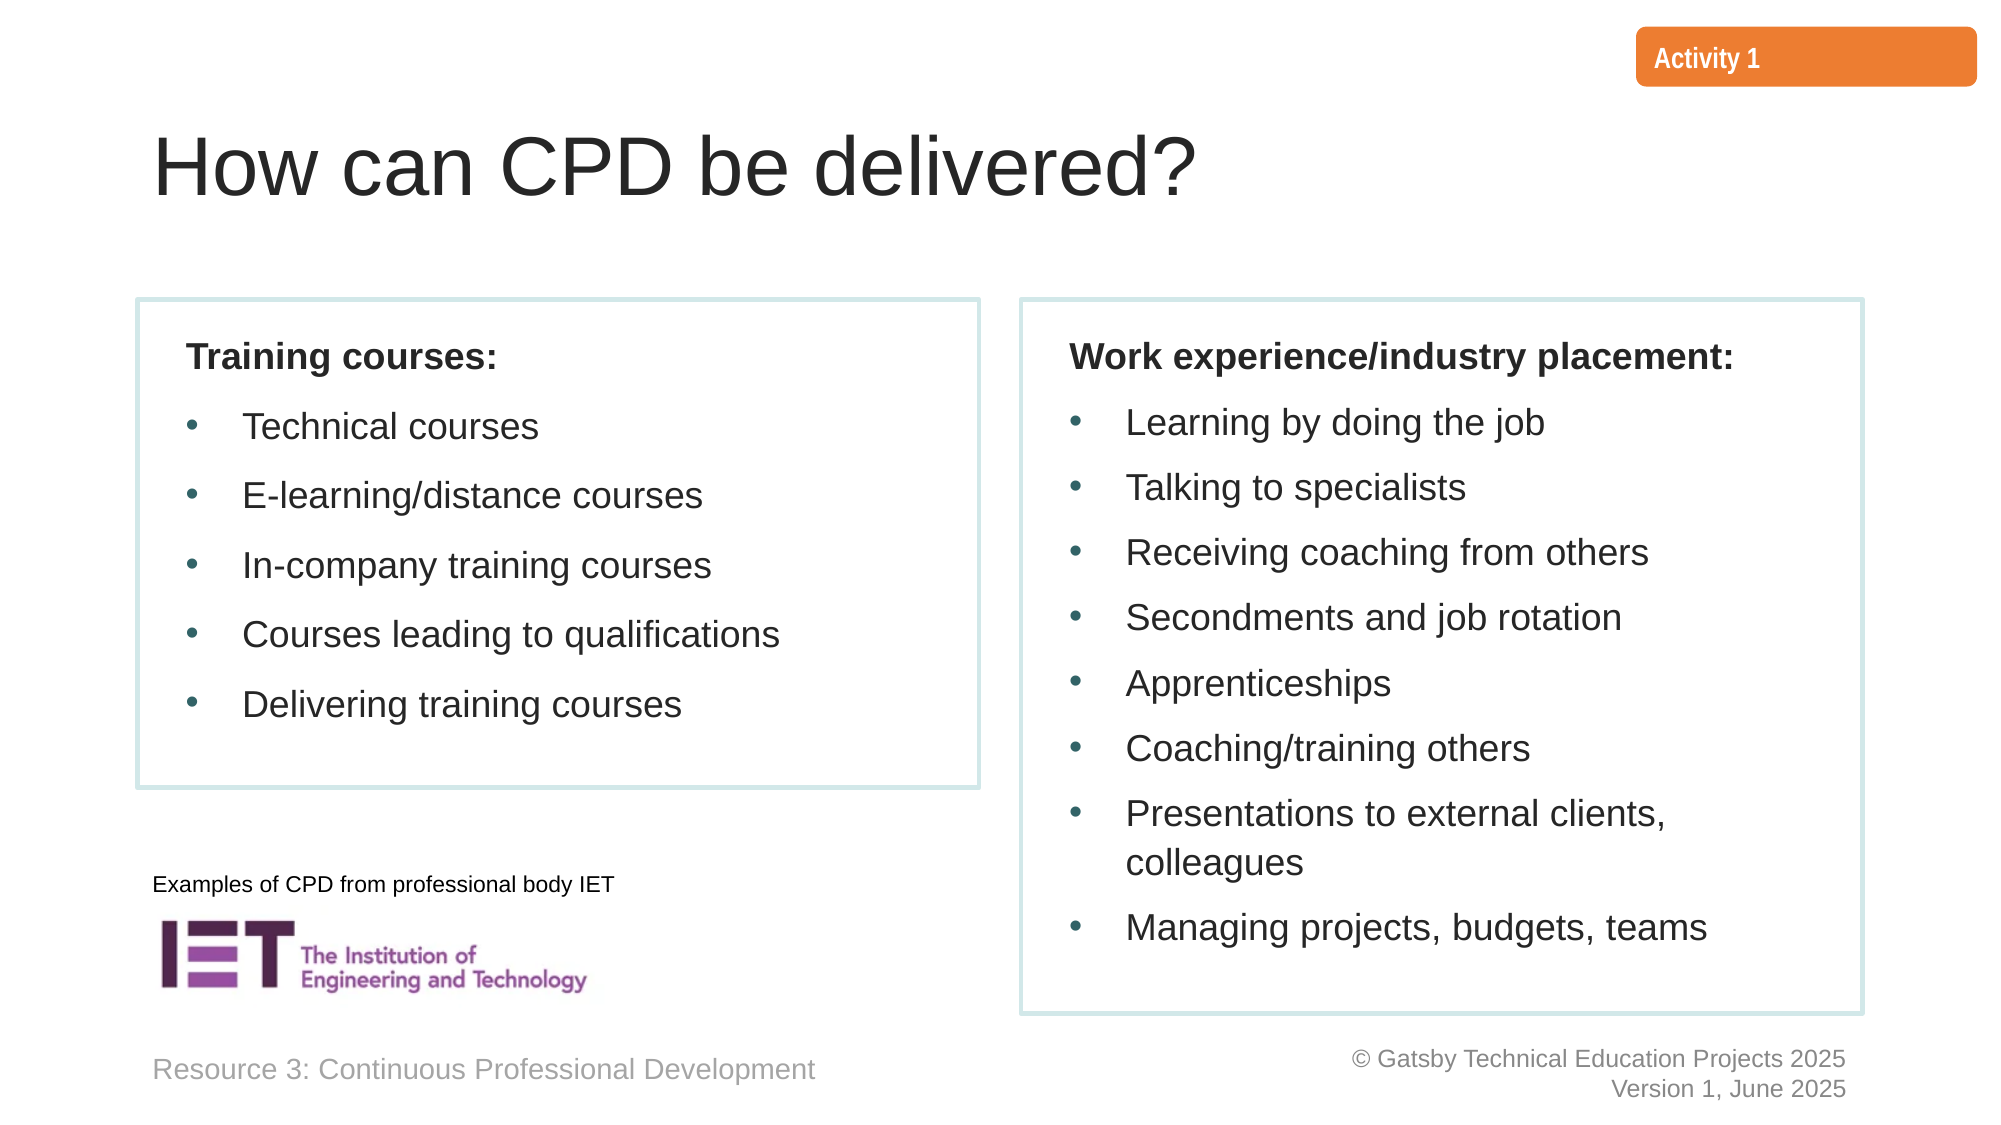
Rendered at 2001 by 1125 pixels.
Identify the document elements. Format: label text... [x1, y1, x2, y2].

list Training courses: Technical courses E-learning/distance courses In-company training courses Courses leading to qualifications Delivering training courses [135, 297, 981, 790]
picture [137, 886, 628, 1009]
text_box Activity 1 [1636, 26, 1978, 87]
title How can CPD be delivered? [137, 59, 1863, 278]
text_box Examples of CPD from professional body IET [137, 862, 755, 905]
text_box Work experience/industry placement: Learning by doing the job Talking to specialists Receiving coaching from others Secondments and job rotation Apprenticeships Coaching/training others Presentations to external clients, colleagues Managing projects, budgets, teams [1021, 299, 1863, 1014]
